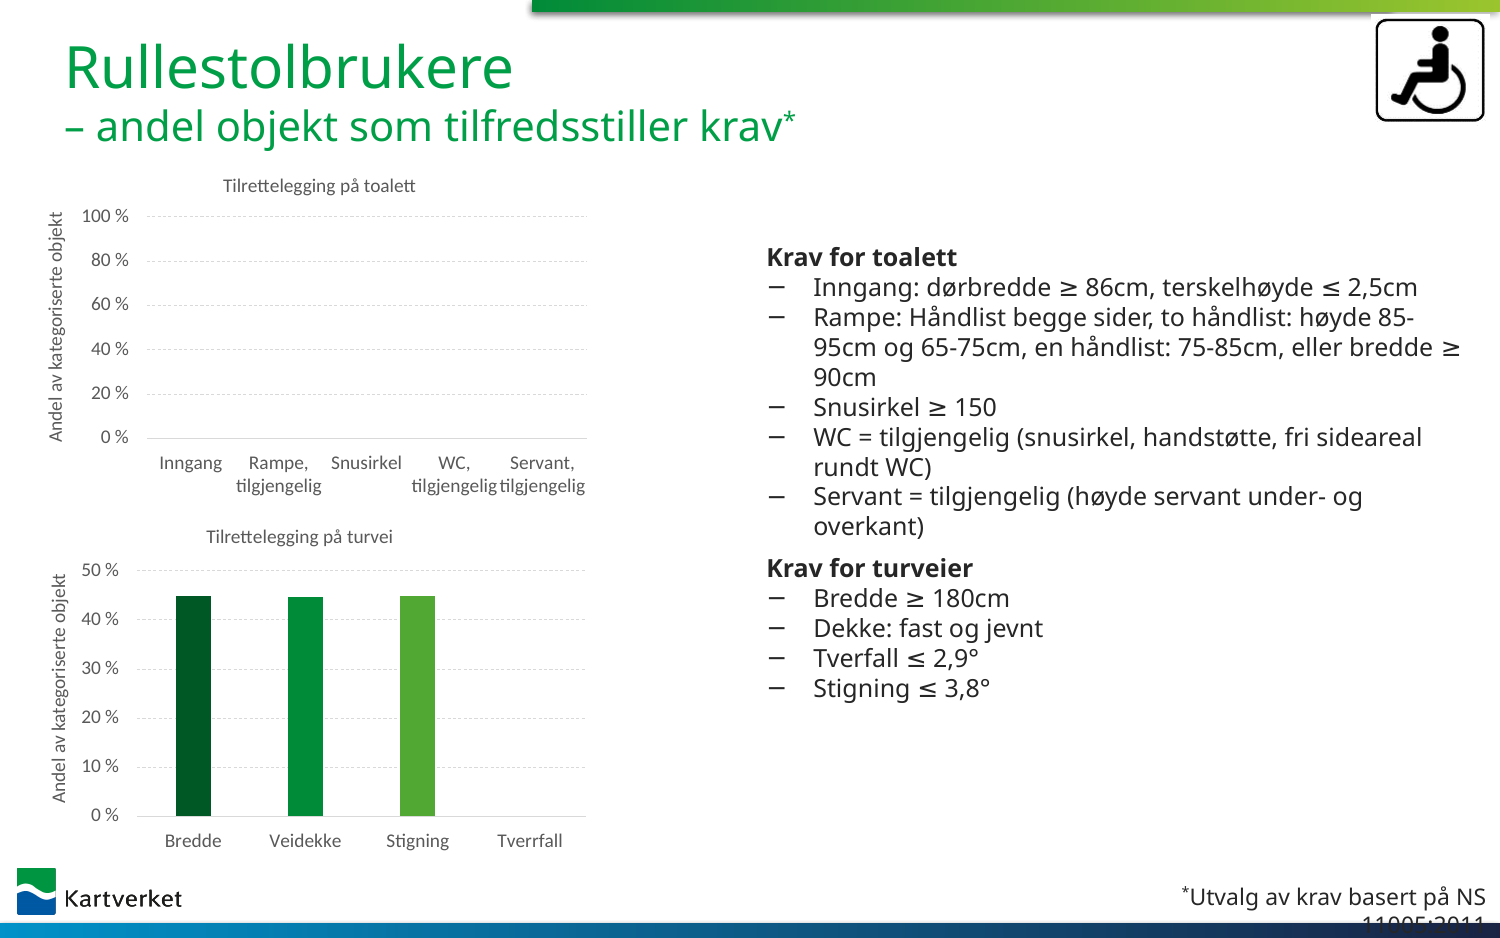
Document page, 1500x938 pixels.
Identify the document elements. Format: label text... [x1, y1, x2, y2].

text_box Krav for toalett Inngang: dørbredde ≥ 86cm, terskelhøyde ≤ 2,5cm Rampe: Håndlist begge sider, to håndlist: høyde 85-95cm og 65-75cm, en håndlist: 75-85cm, eller bredde ≥ 90cm Snusirkel ≥ 150 WC = tilgjengelig (snusirkel, handstøtte, fri sideareal rundt WC) Servant = tilgjengelig (høyde servant under- og overkant) [751, 234, 1483, 545]
picture [41, 166, 598, 505]
text_box *Utvalg av krav basert på NS 11005:2011 [1068, 873, 1500, 938]
picture [41, 520, 598, 859]
text_box Rullestolbrukere – andel objekt som tilfredsstiller krav* [49, 14, 1431, 158]
text_box Krav for turveier Bredde ≥ 180cm Dekke: fast og jevnt Tverfall ≤ 2,9° Stigning ≤ 3,8° [751, 545, 1483, 710]
picture [1371, 13, 1491, 127]
